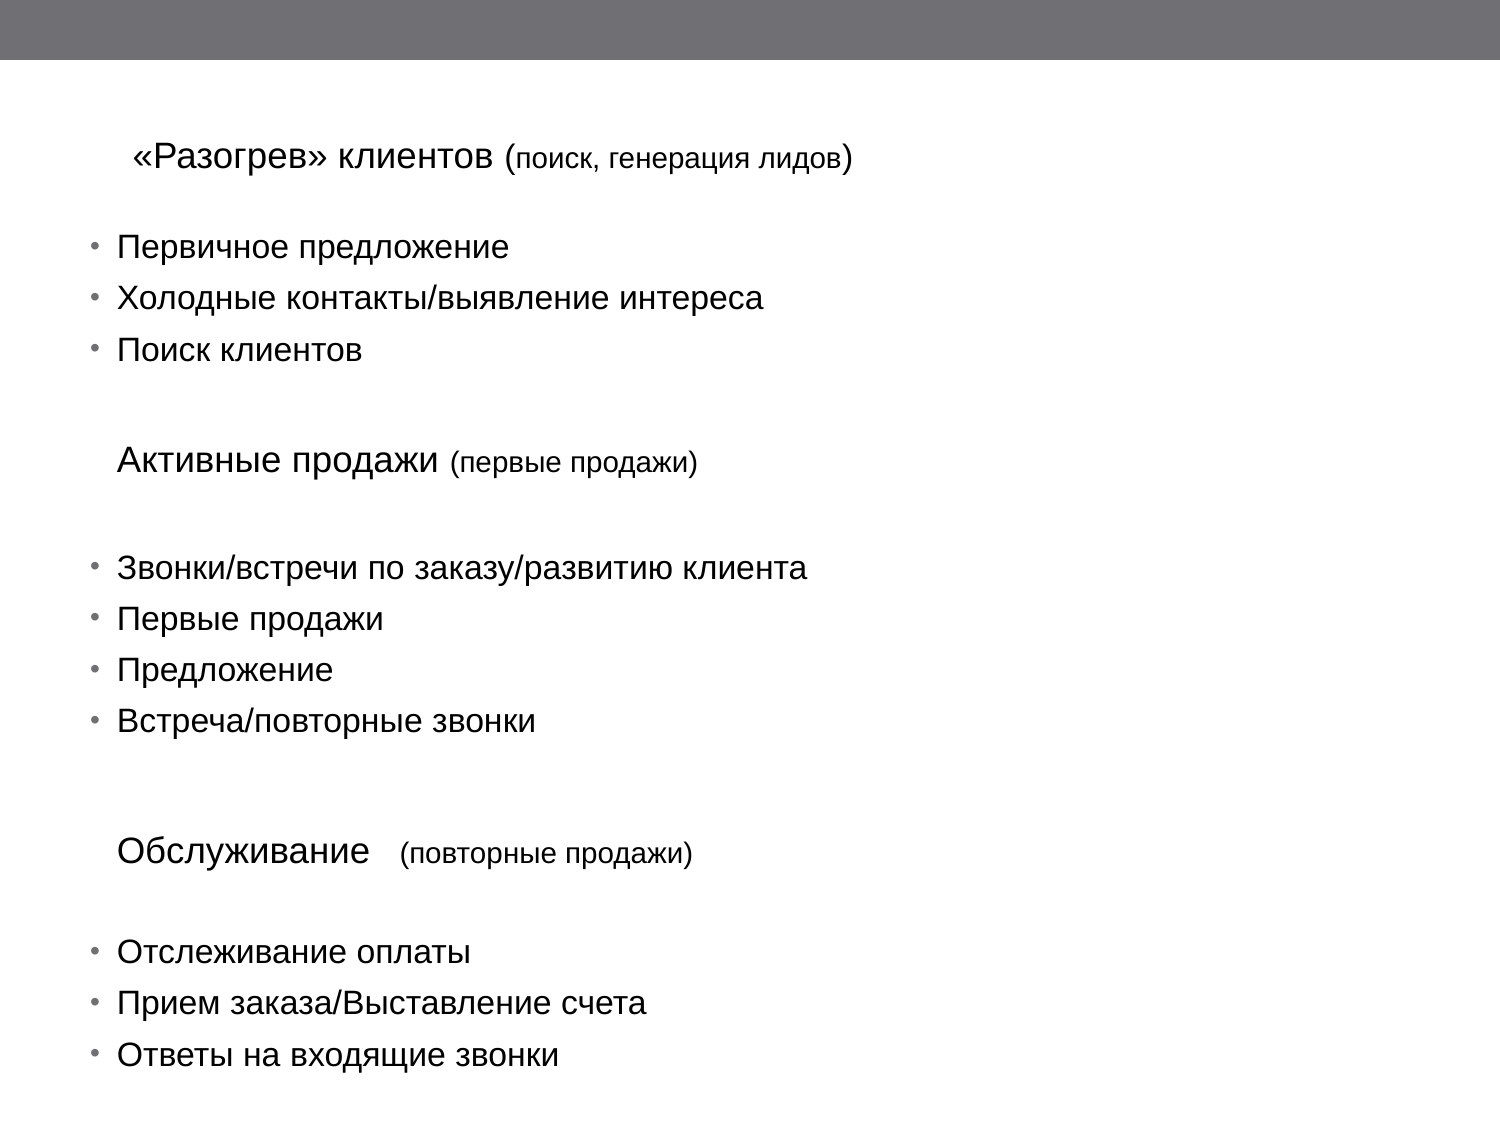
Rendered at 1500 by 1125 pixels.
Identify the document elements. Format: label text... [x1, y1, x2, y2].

list «Разогрев» клиентов (поиск, генерация лидов) Первичное предложение Холодные контакты/выявление интереса Поиск клиентов Активные продажи (первые продажи) Звонки/встречи по заказу/развитию клиента Первые продажи Предложение Встреча/повторные звонки Обслуживание (повторные продажи) Отслеживание оплаты Прием заказа/Выставление счета Ответы на входящие звонки [75, 101, 1426, 1083]
